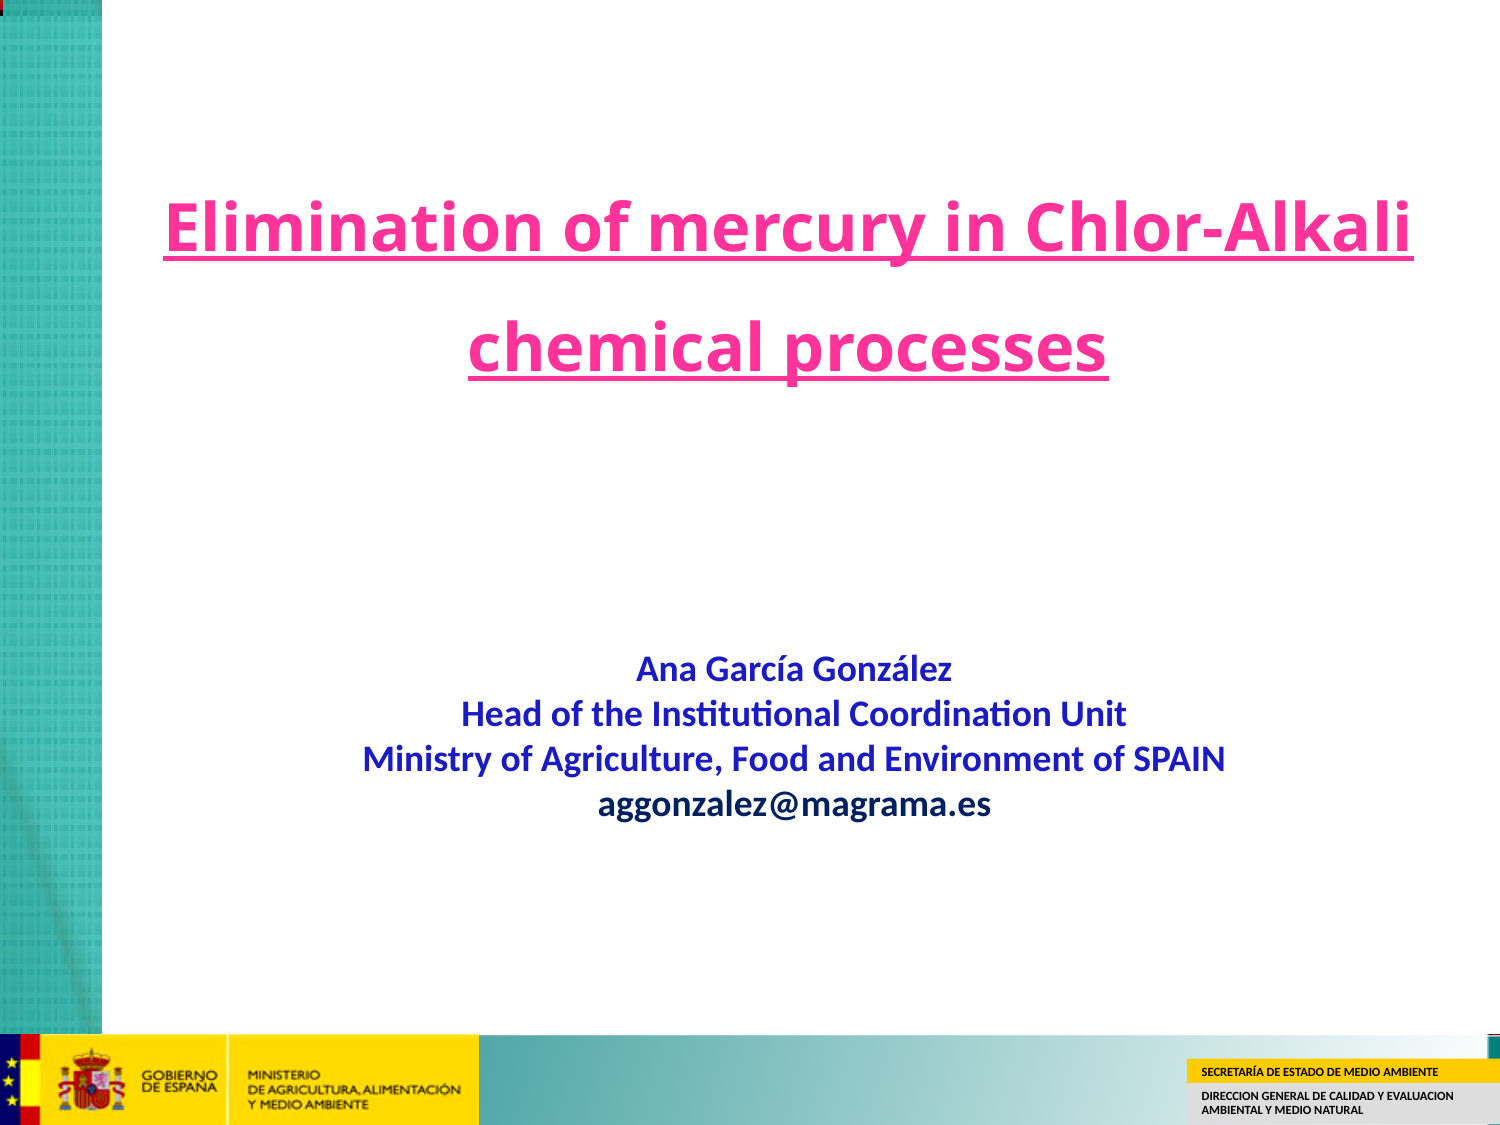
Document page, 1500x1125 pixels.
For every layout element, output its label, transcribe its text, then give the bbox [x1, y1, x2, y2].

picture [0, 0, 1500, 1125]
subtitle Ana García González Head of the Institutional Coordination Unit Ministry of Agriculture, Food and Environment of SPAIN aggonzalez@magrama.es [225, 586, 1365, 965]
title Elimination of mercury in Chlor-Alkali chemical processes [76, 137, 1500, 575]
